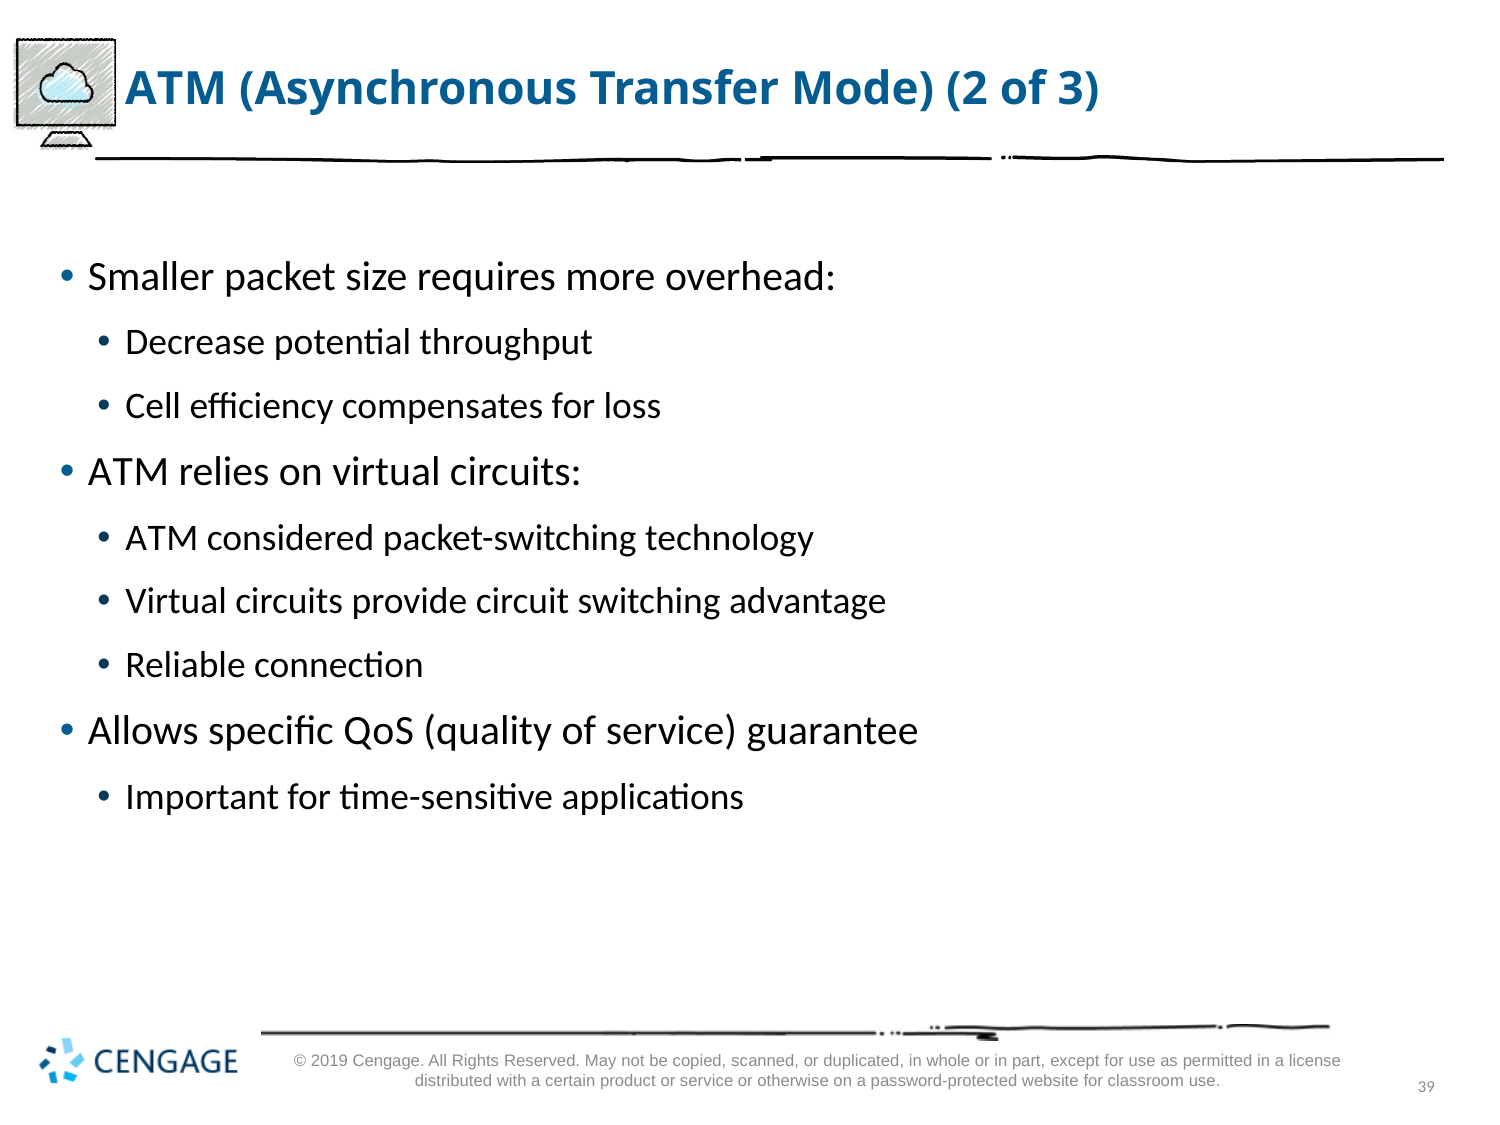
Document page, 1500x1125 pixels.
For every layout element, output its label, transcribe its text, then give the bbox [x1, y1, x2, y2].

footer © 2019 Cengage. All Rights Reserved. May not be copied, scanned, or duplicated, in whole or in part, except for use as permitted in a license distributed with a certain product or service or otherwise on a password-protected website for classroom use. [262, 1050, 1375, 1091]
picture [95, 155, 1444, 163]
picture [261, 1024, 1331, 1041]
picture [13, 36, 117, 151]
picture [19, 1024, 250, 1096]
list Smaller packet size requires more overhead: Decrease potential throughput Cell efficiency compensates for loss A T M relies on virtual circuits: A T M considered packet-switching technology Virtual circuits provide circuit switching advantage Reliable connection Allows specific Q o S (quality of service) guarantee Important for time-sensitive applications [59, 252, 1441, 824]
title A T M (Asynchronous Transfer Mode) (2 of 3) [125, 66, 1442, 116]
